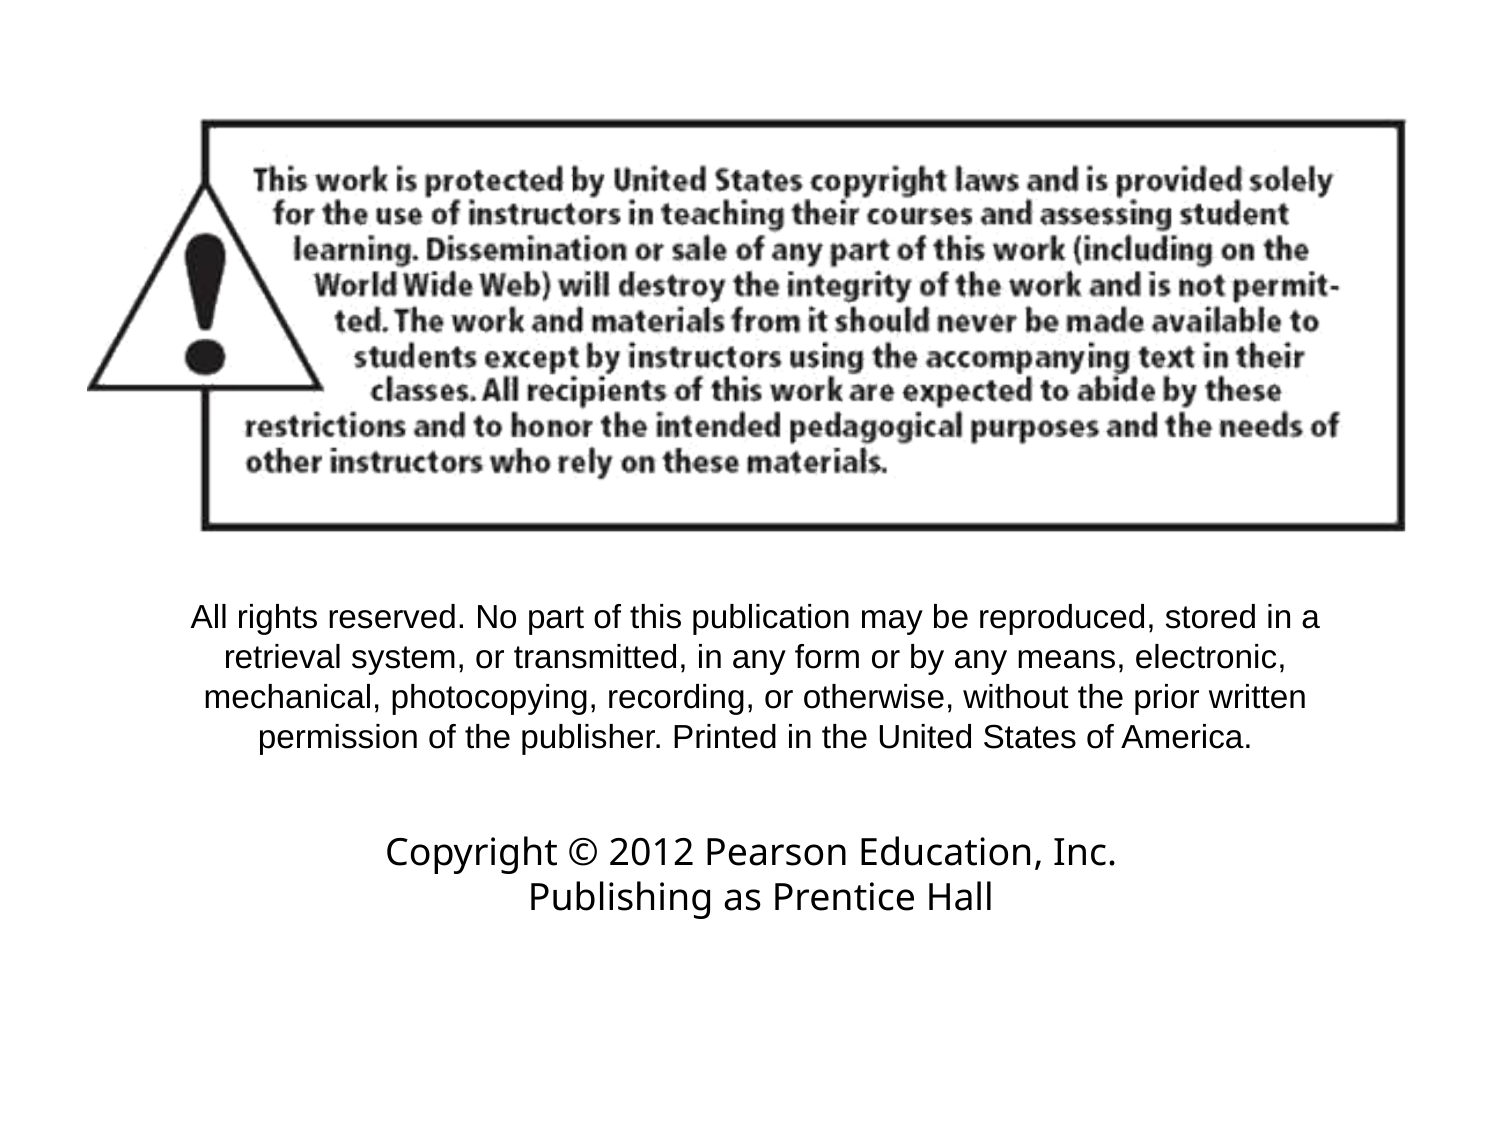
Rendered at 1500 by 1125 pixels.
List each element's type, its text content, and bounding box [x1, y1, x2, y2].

text_box Copyright © 2012 Pearson Education, Inc. Publishing as Prentice Hall [135, 821, 1388, 926]
picture [87, 112, 1420, 548]
text_box All rights reserved. No part of this publication may be reproduced, stored in a retrieval system, or transmitted, in any form or by any means, electronic, mechanical, photocopying, recording, or otherwise, without the prior written permission of the publisher. Printed in the United States of America. [124, 588, 1388, 763]
